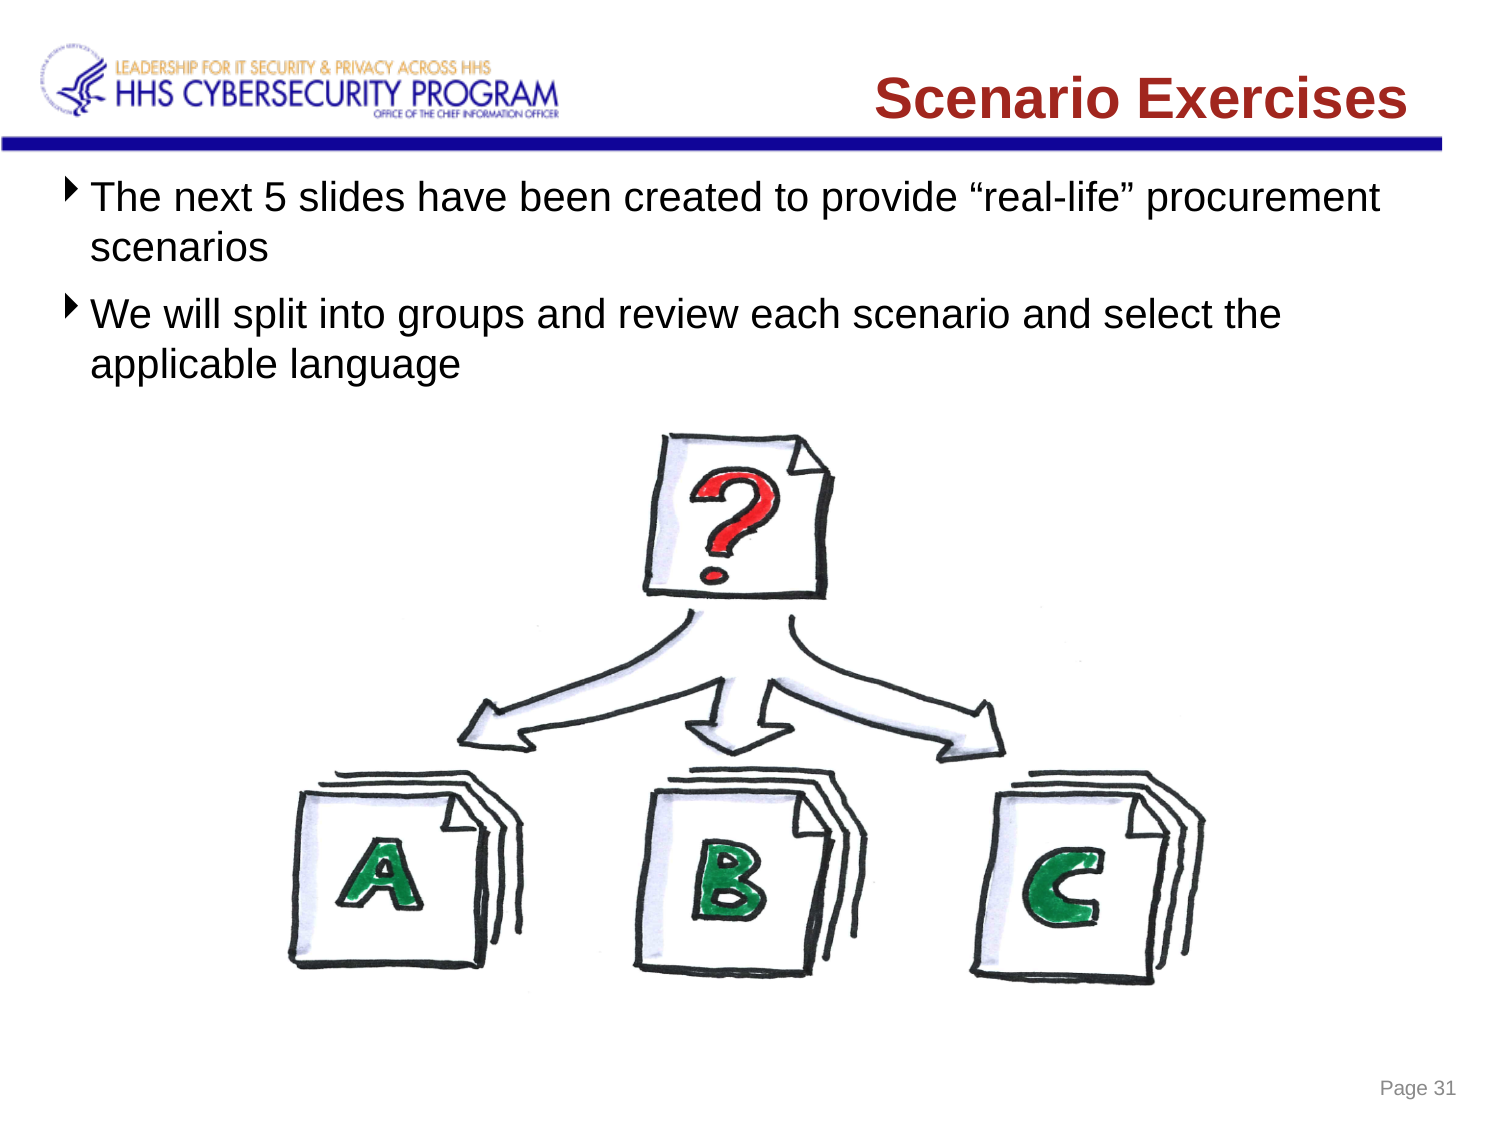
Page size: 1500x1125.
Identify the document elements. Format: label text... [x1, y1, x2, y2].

slide_number Page 31 [1121, 1065, 1472, 1110]
title Scenario Exercises [724, 62, 1426, 138]
picture [0, 0, 1443, 234]
picture [274, 424, 1213, 998]
list The next 5 slides have been created to provide “real-life” procurement scenarios We will split into groups and review each scenario and select the applicable language [37, 162, 1438, 926]
